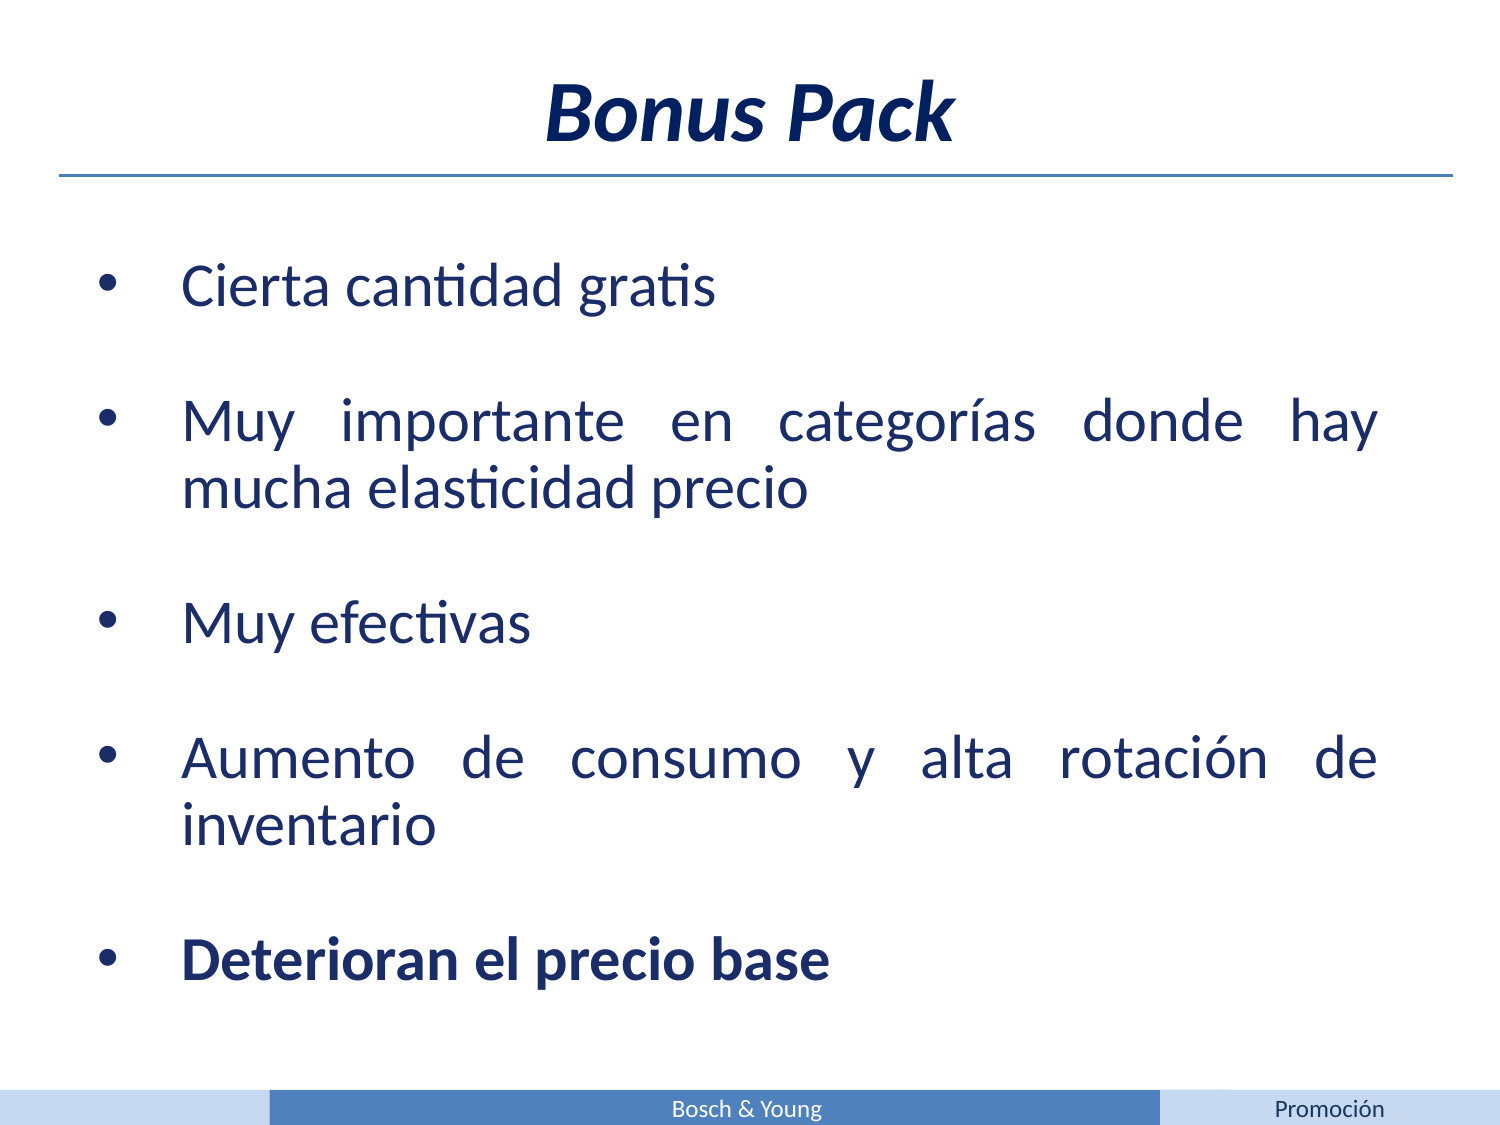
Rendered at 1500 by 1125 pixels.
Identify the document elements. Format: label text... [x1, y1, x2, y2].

text_box Promoción [1158, 1088, 1500, 1125]
text_box [0, 1088, 272, 1125]
text_box Bosch & Young [272, 1088, 1158, 1125]
text_box Cierta cantidad gratis Muy importante en categorías donde hay mucha elasticidad precio Muy efectivas Aumento de consumo y alta rotación de inventario Deterioran el precio base [82, 244, 1395, 1002]
text_box Bonus Pack [35, 46, 1465, 167]
